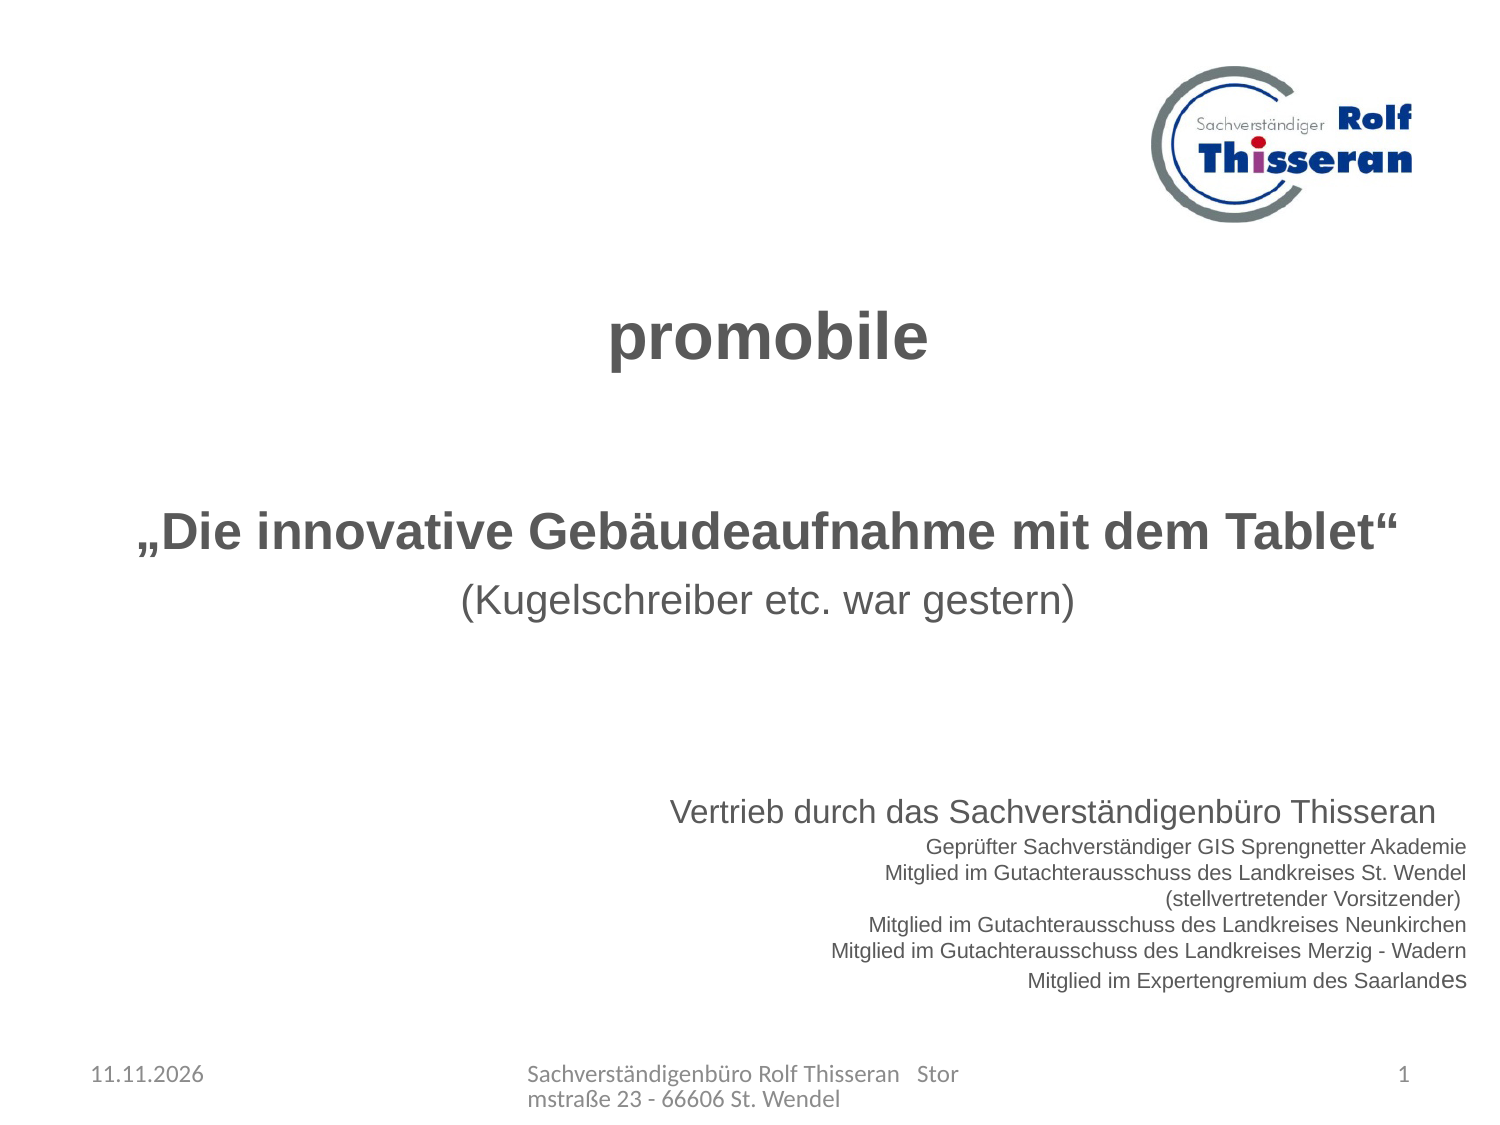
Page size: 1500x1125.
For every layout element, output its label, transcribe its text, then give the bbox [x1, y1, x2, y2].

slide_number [75, 1042, 425, 1103]
text_box promobile „Die innovative Gebäudeaufnahme mit dem Tablet“ (Kugelschreiber etc. war gestern) Vertrieb durch das Sachverständigenbüro Thisseran Geprüfter Sachverständiger GIS Sprengnetter Akademie Mitglied im Gutachterausschuss des Landkreises St. Wendel (stellvertretender Vorsitzender) Mitglied im Gutachterausschuss des Landkreises Neunkirchen Mitglied im Gutachterausschuss des Landkreises Merzig - Wadern Mitglied im Expertengremium des Saarlandes [54, 255, 1483, 1001]
slide_number 1 [1074, 1042, 1425, 1103]
footer Sachverständigenbüro Rolf Thisseran Stormstraße 23 - 66606 St. Wendel [512, 1042, 988, 1103]
picture [1151, 66, 1412, 223]
